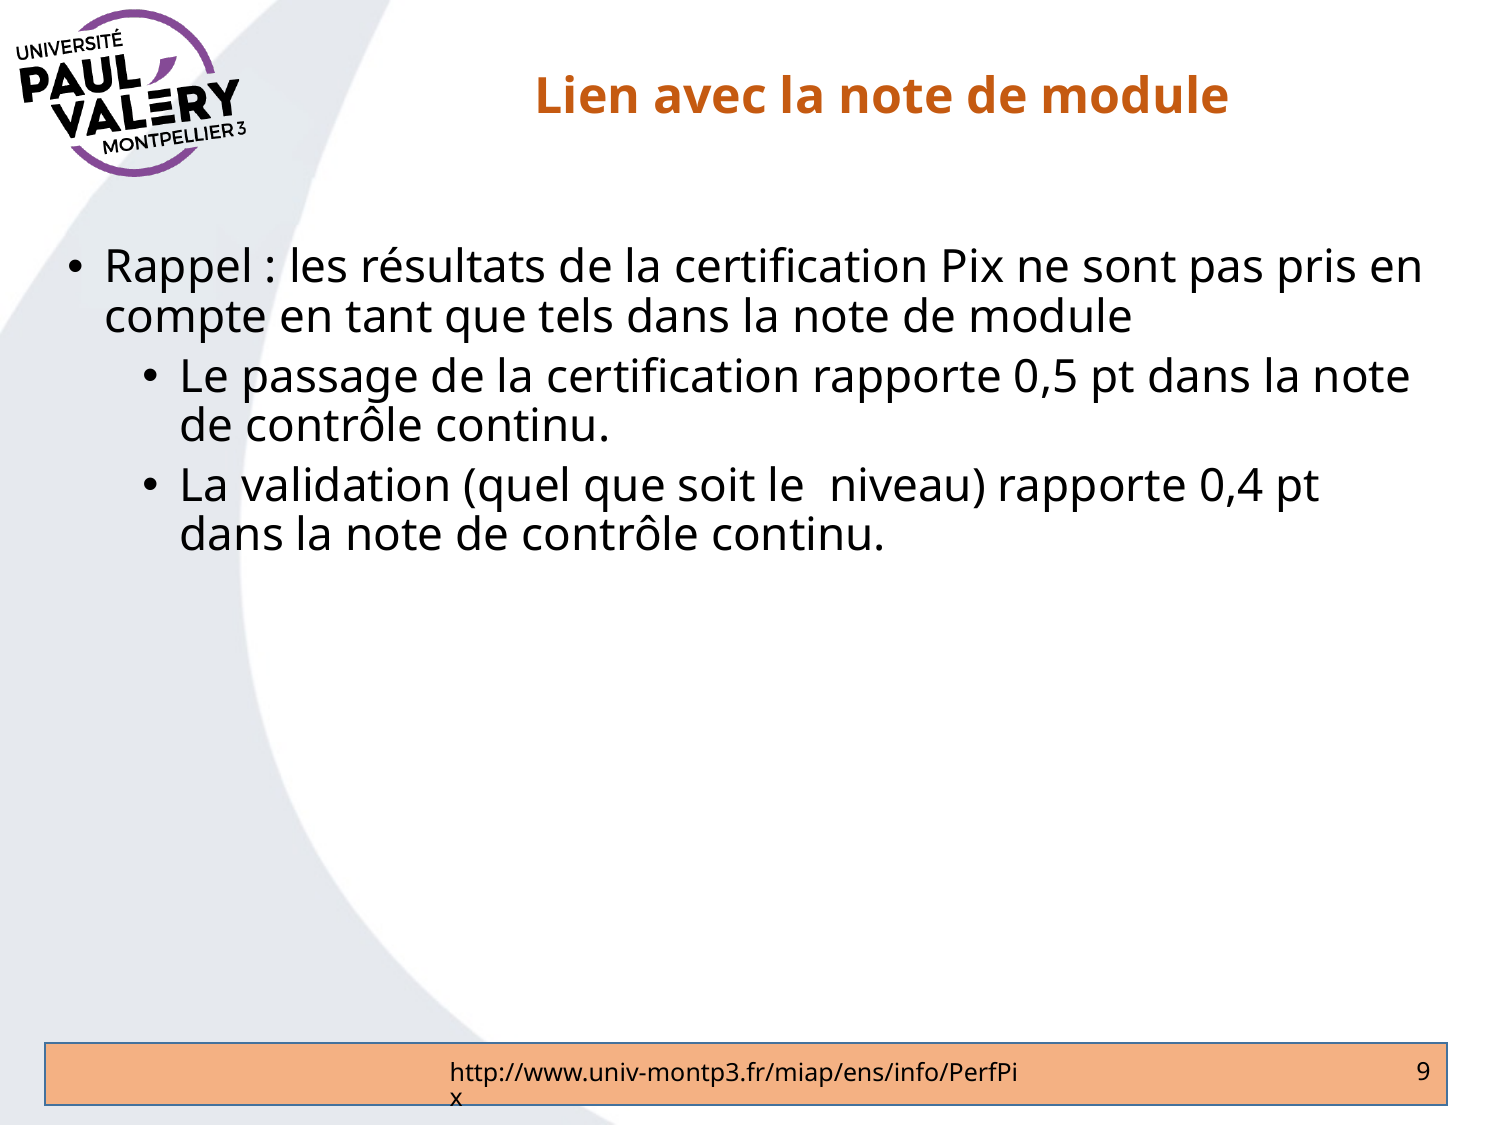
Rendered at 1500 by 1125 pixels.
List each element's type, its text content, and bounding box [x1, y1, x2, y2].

list Rappel : les résultats de la certification Pix ne sont pas pris en compte en tant que tels dans la note de module Le passage de la certification rapporte 0,5 pt dans la note de contrôle continu. La validation (quel que soit le niveau) rapporte 0,4 pt dans la note de contrôle continu. [52, 235, 1446, 1001]
title Lien avec la note de module [319, 28, 1446, 168]
picture [0, 0, 1500, 1125]
slide_number 9 [1107, 1042, 1446, 1103]
footer http://www.univ-montp3.fr/miap/ens/info/PerfPix [434, 1043, 1041, 1104]
